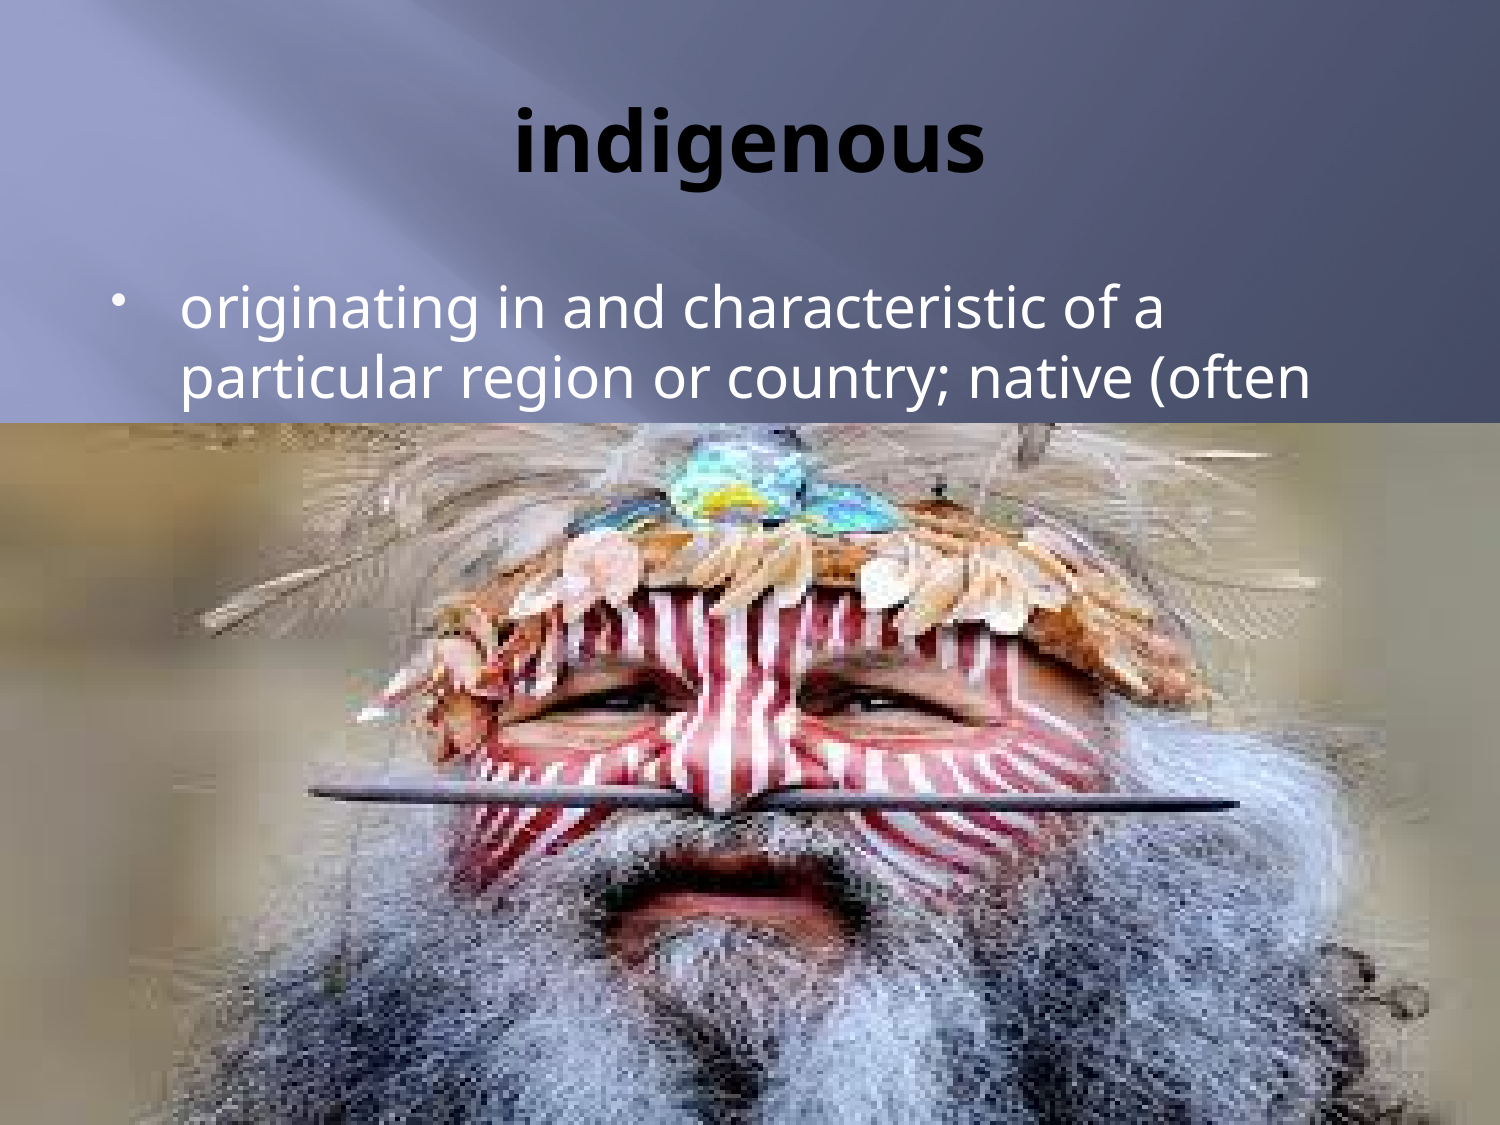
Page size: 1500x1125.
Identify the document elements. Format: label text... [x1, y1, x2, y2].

list originating in and characteristic of a particular region or country; native (often followed by to) [75, 262, 1425, 423]
picture [0, 423, 1500, 1125]
title indigenous [75, 45, 1425, 233]
